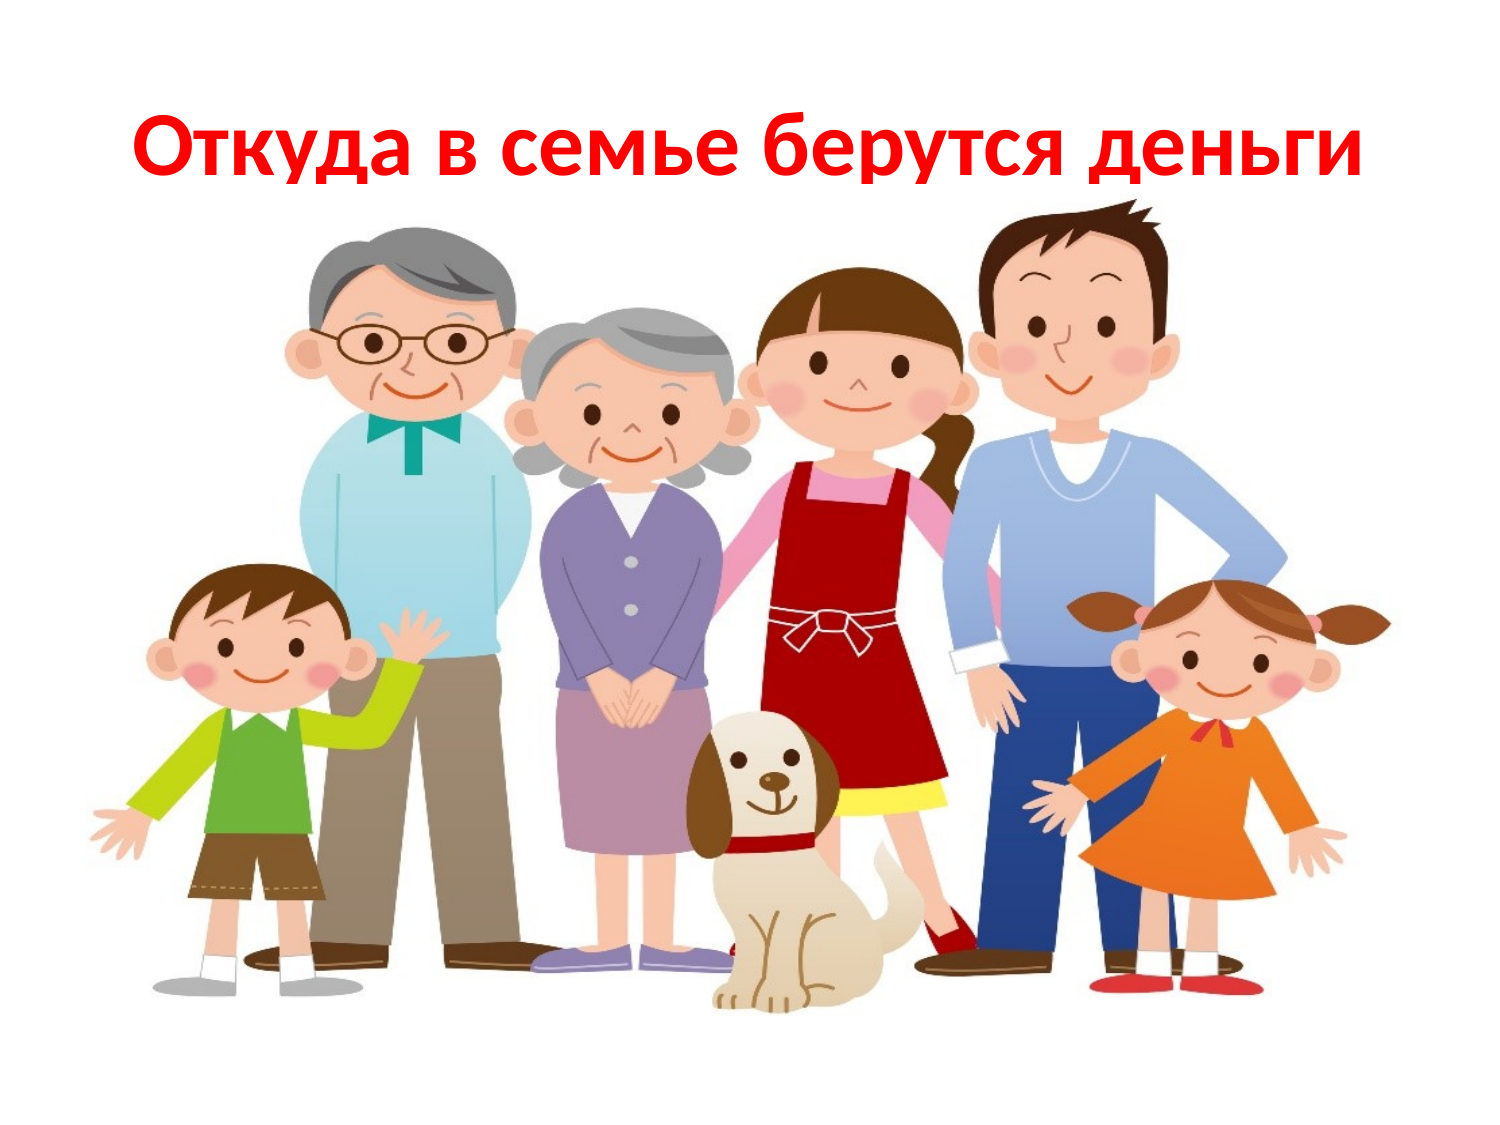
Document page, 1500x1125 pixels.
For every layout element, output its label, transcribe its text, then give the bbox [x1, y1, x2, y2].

title Откуда в семье берутся деньги [75, 45, 1425, 233]
picture [64, 184, 1412, 1024]
